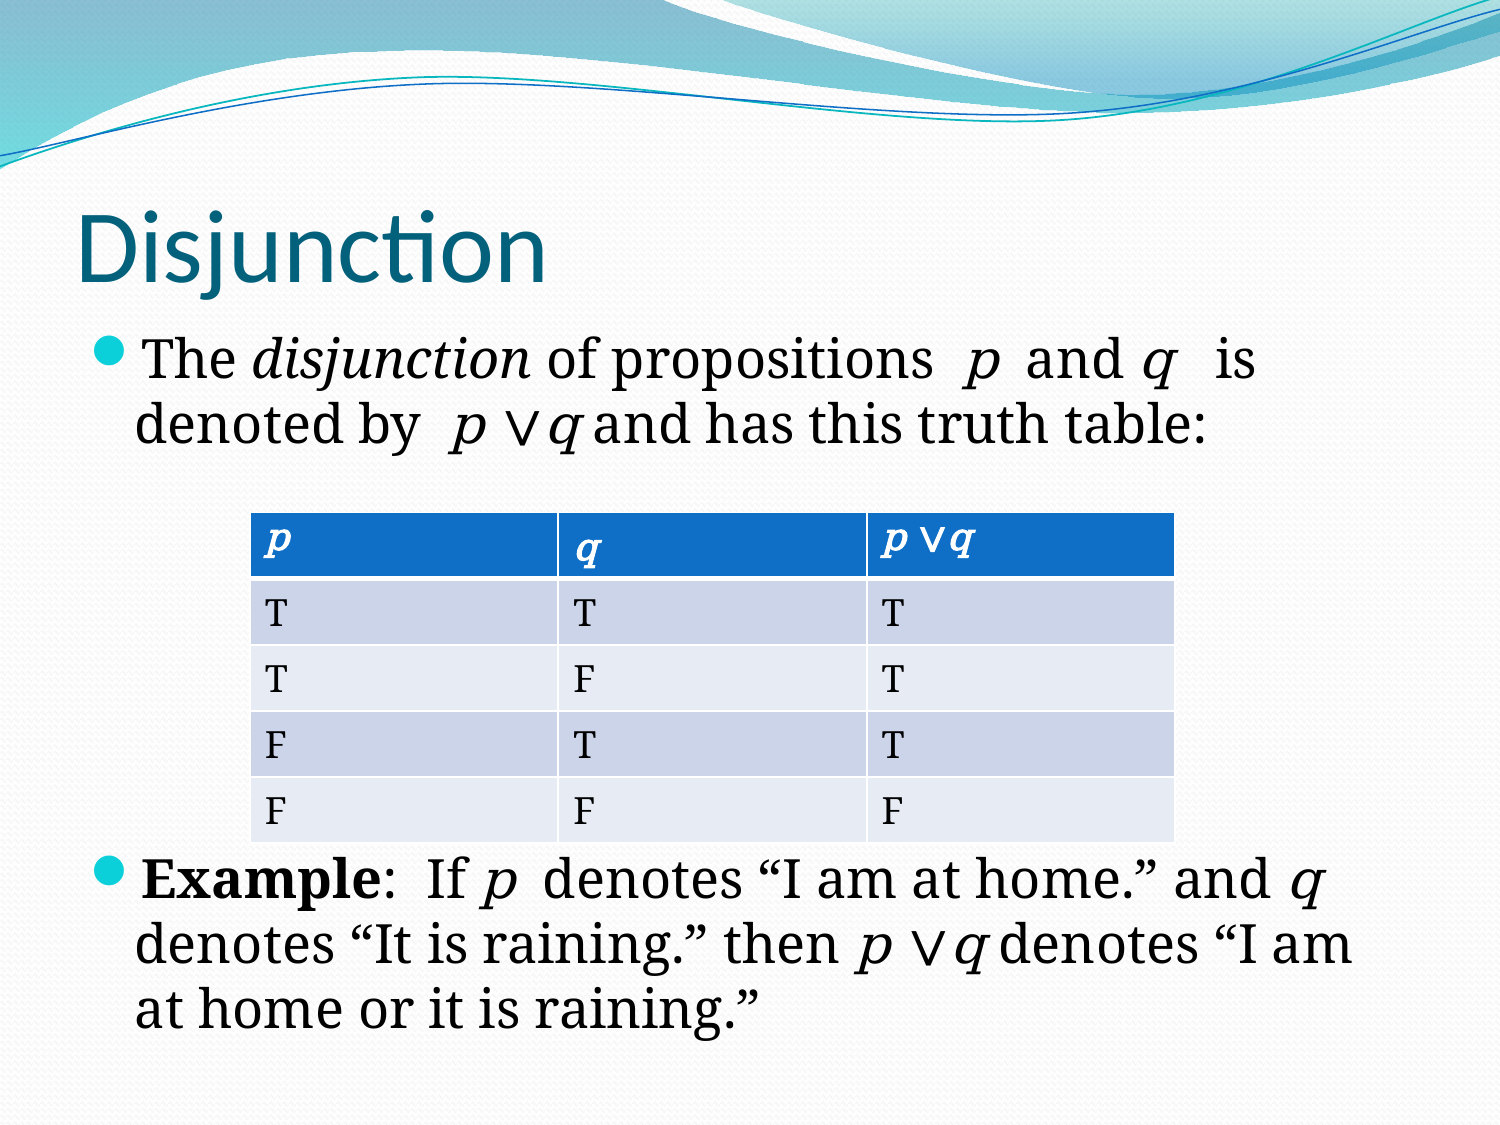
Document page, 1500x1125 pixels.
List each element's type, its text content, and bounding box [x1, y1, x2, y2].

table_cell T [251, 646, 557, 710]
table_cell T [868, 712, 1174, 776]
list The disjunction of propositions p and q is denoted by p ∨q and has this truth table: Example: If p denotes “I am at home.” and q denotes “It is raining.” then p ∨q denotes “I am at home or it is raining.” [75, 317, 1425, 1088]
table_header q [559, 513, 866, 576]
table_cell T [251, 581, 557, 644]
table_cell F [559, 646, 866, 710]
table_cell F [251, 712, 557, 776]
table_cell F [868, 778, 1174, 842]
table_cell F [251, 778, 557, 842]
title Disjunction [75, 115, 1425, 303]
table_cell T [559, 712, 866, 776]
table_cell T [868, 581, 1174, 644]
table_cell F [559, 778, 866, 842]
table_cell T [868, 646, 1174, 710]
table_header p [251, 513, 557, 576]
table_header p ∨q [868, 513, 1174, 576]
table_cell T [559, 581, 866, 644]
